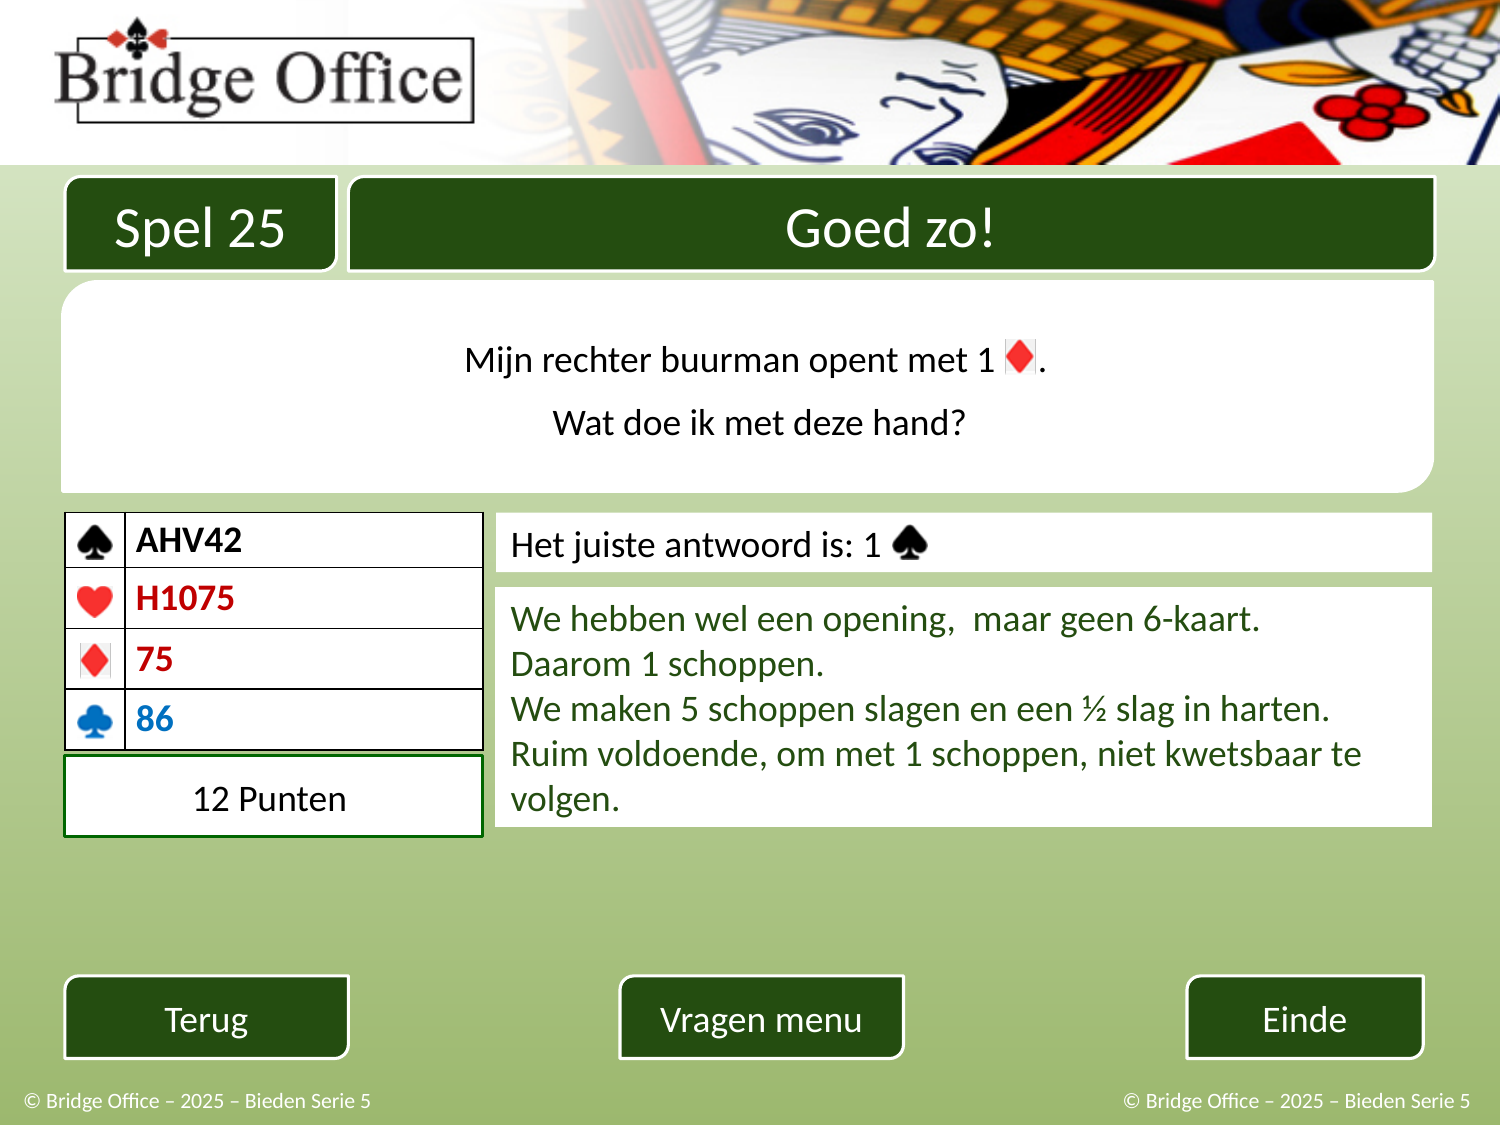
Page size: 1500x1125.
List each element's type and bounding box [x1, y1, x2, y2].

picture [77, 585, 114, 618]
picture [77, 524, 114, 561]
text_box [1185, 974, 1425, 1061]
text_box [496, 512, 1433, 573]
table_header [66, 513, 124, 567]
text_box [1107, 1079, 1500, 1121]
table_header [126, 513, 482, 567]
text_box [495, 587, 1432, 827]
table_cell [66, 629, 124, 688]
table_cell [66, 690, 124, 749]
text_box [63, 974, 350, 1061]
text_box [63, 754, 484, 838]
text_box [61, 280, 1435, 493]
text_box [8, 1079, 393, 1121]
picture [77, 703, 114, 740]
picture [77, 643, 114, 679]
text_box [618, 974, 906, 1061]
table_cell [66, 568, 124, 628]
picture [1001, 339, 1038, 375]
text_box [63, 174, 339, 273]
table_cell [126, 568, 482, 628]
text_box [346, 174, 1437, 273]
picture [0, 0, 1500, 166]
table_cell [126, 690, 482, 749]
table_cell [126, 629, 482, 688]
picture [892, 524, 928, 561]
